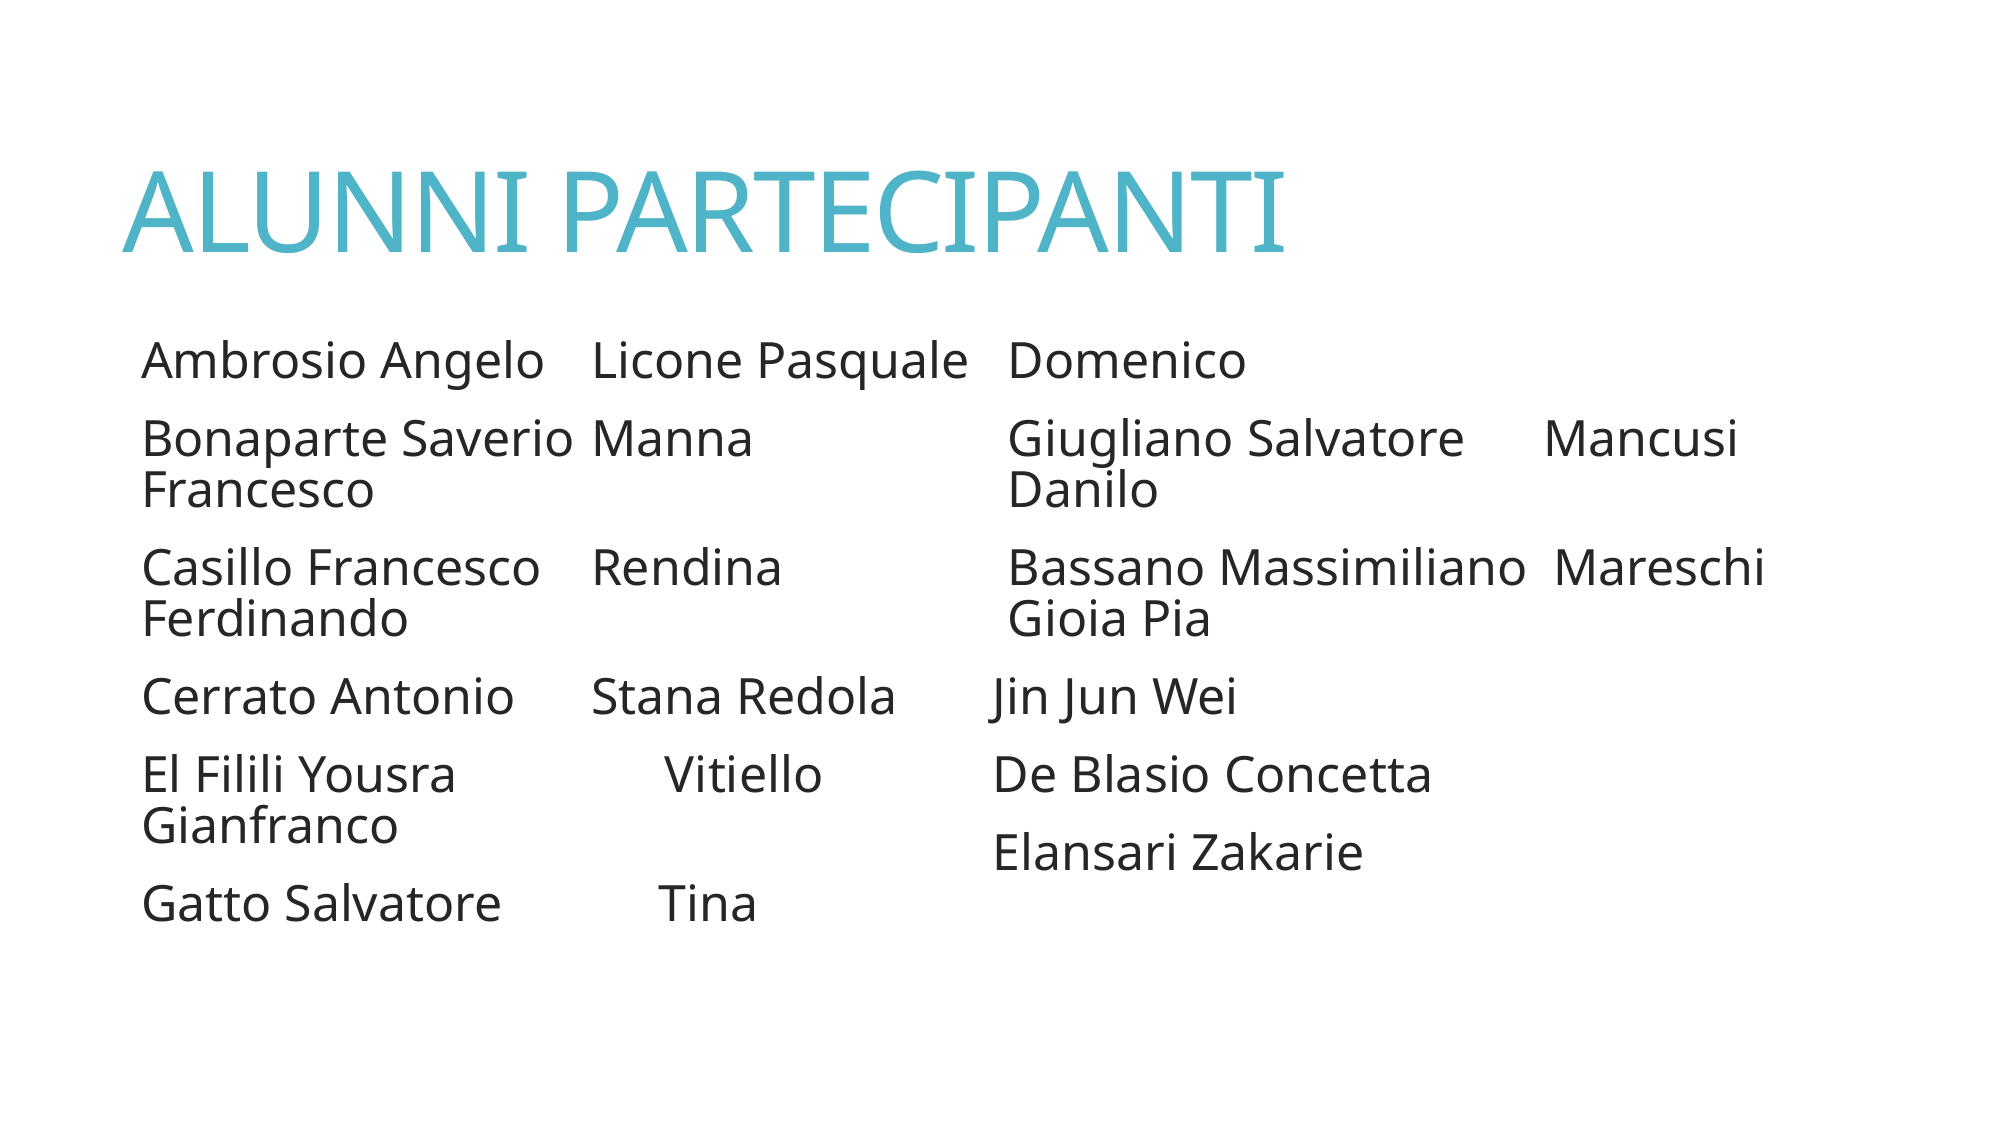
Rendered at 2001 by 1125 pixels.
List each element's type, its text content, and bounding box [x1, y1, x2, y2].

list Ambrosio Angelo Licone Pasquale Bonaparte Saverio Manna Francesco Casillo Francesco Rendina Ferdinando Cerrato Antonio Stana Redola El Filili Yousra Vitiello Gianfranco Gatto Salvatore Tina Domenico Giugliano Salvatore Mancusi Danilo Bassano Massimiliano Mareschi Gioia Pia Jin Jun Wei De Blasio Concetta Elansari Zakarie [111, 329, 1876, 948]
title ALUNNI PARTECIPANTI [107, 81, 1875, 354]
